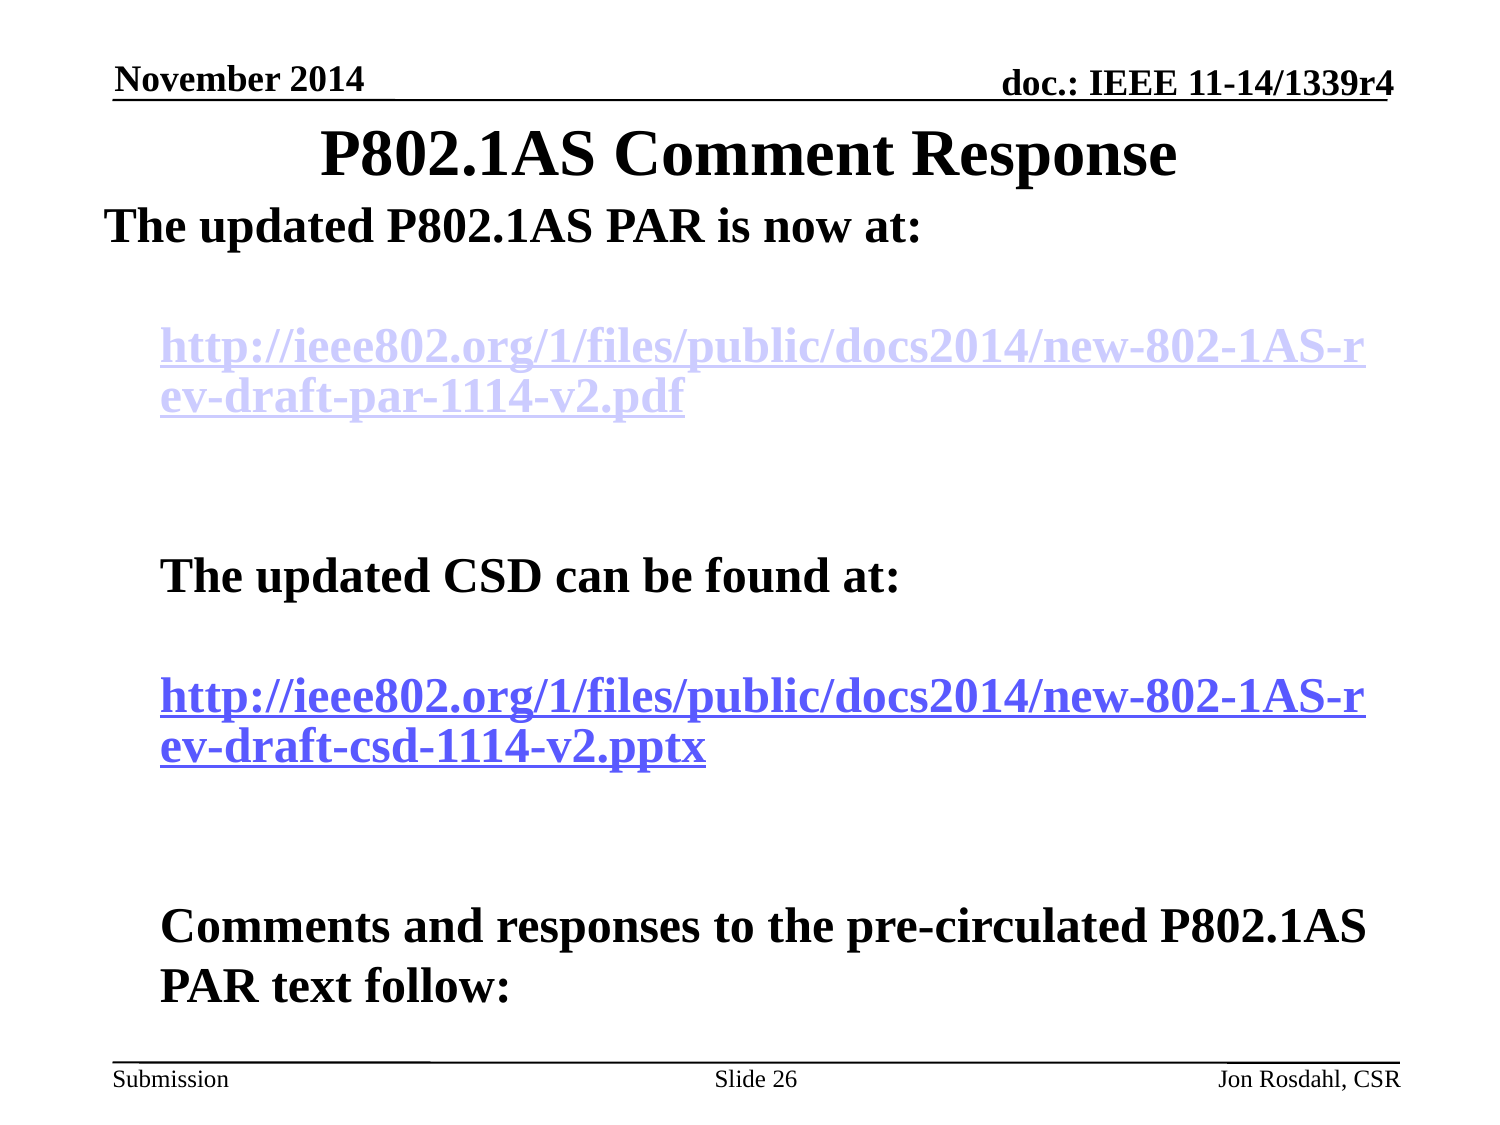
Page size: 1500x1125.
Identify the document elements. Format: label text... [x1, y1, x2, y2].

title P802.1AS Comment Response [112, 112, 1388, 184]
list The updated P802.1AS PAR is now at: http://ieee802.org/1/files/public/docs2014/new-802-1AS-rev-draft-par-1114-v2.pdf The updated CSD can be found at: http://ieee802.org/1/files/public/docs2014/new-802-1AS-rev-draft-csd-1114-v2.pptx Comments and responses to the pre-circulated P802.1AS PAR text follow: [88, 184, 1389, 1036]
slide_number Slide 26 [712, 1061, 800, 1123]
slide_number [114, 54, 423, 100]
footer Jon Rosdahl, CSR [878, 1061, 1402, 1093]
